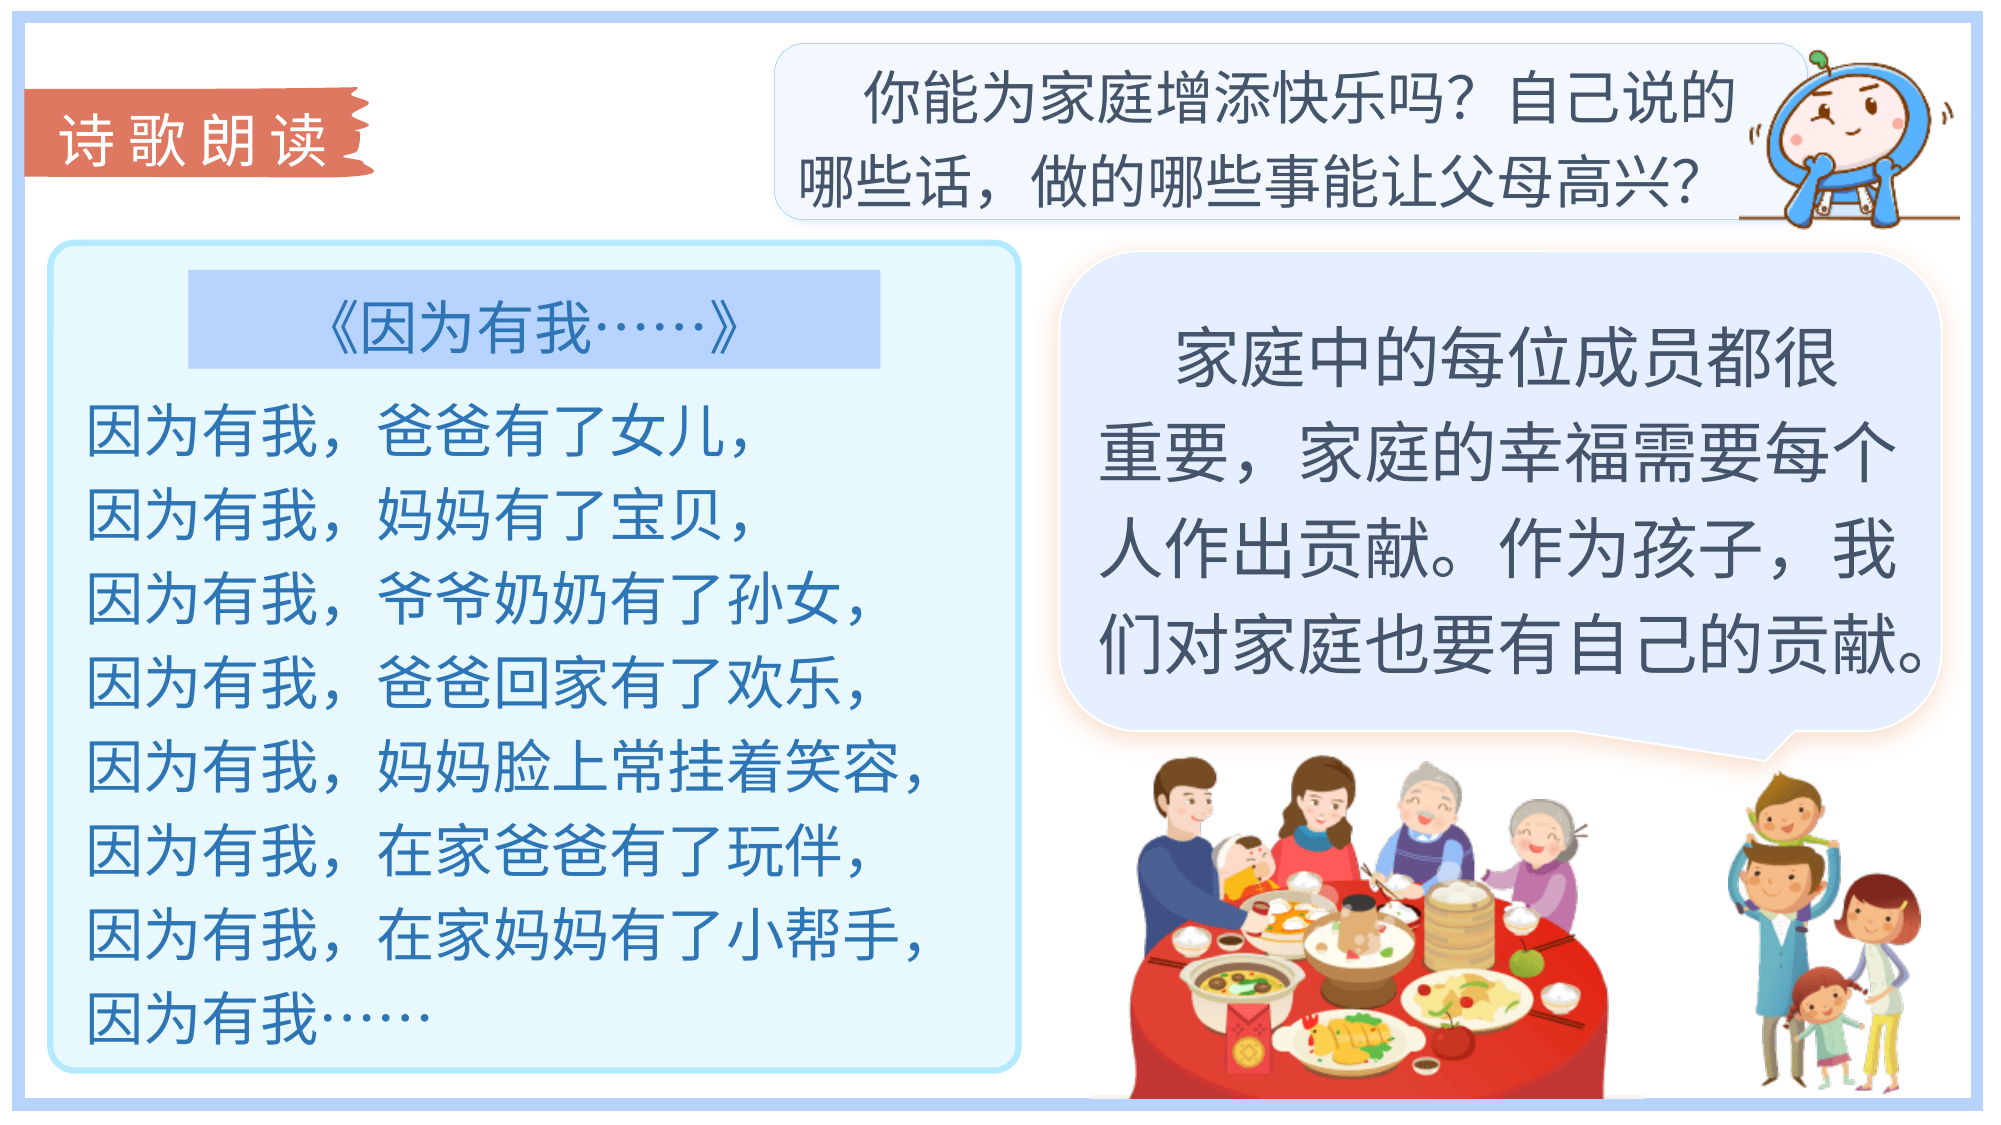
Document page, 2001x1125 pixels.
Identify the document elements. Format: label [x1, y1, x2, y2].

text_box [774, 43, 1959, 230]
text_box [1059, 251, 1942, 1094]
picture [1090, 704, 1645, 1099]
text_box [24, 83, 375, 178]
text_box [4, 242, 1019, 1071]
